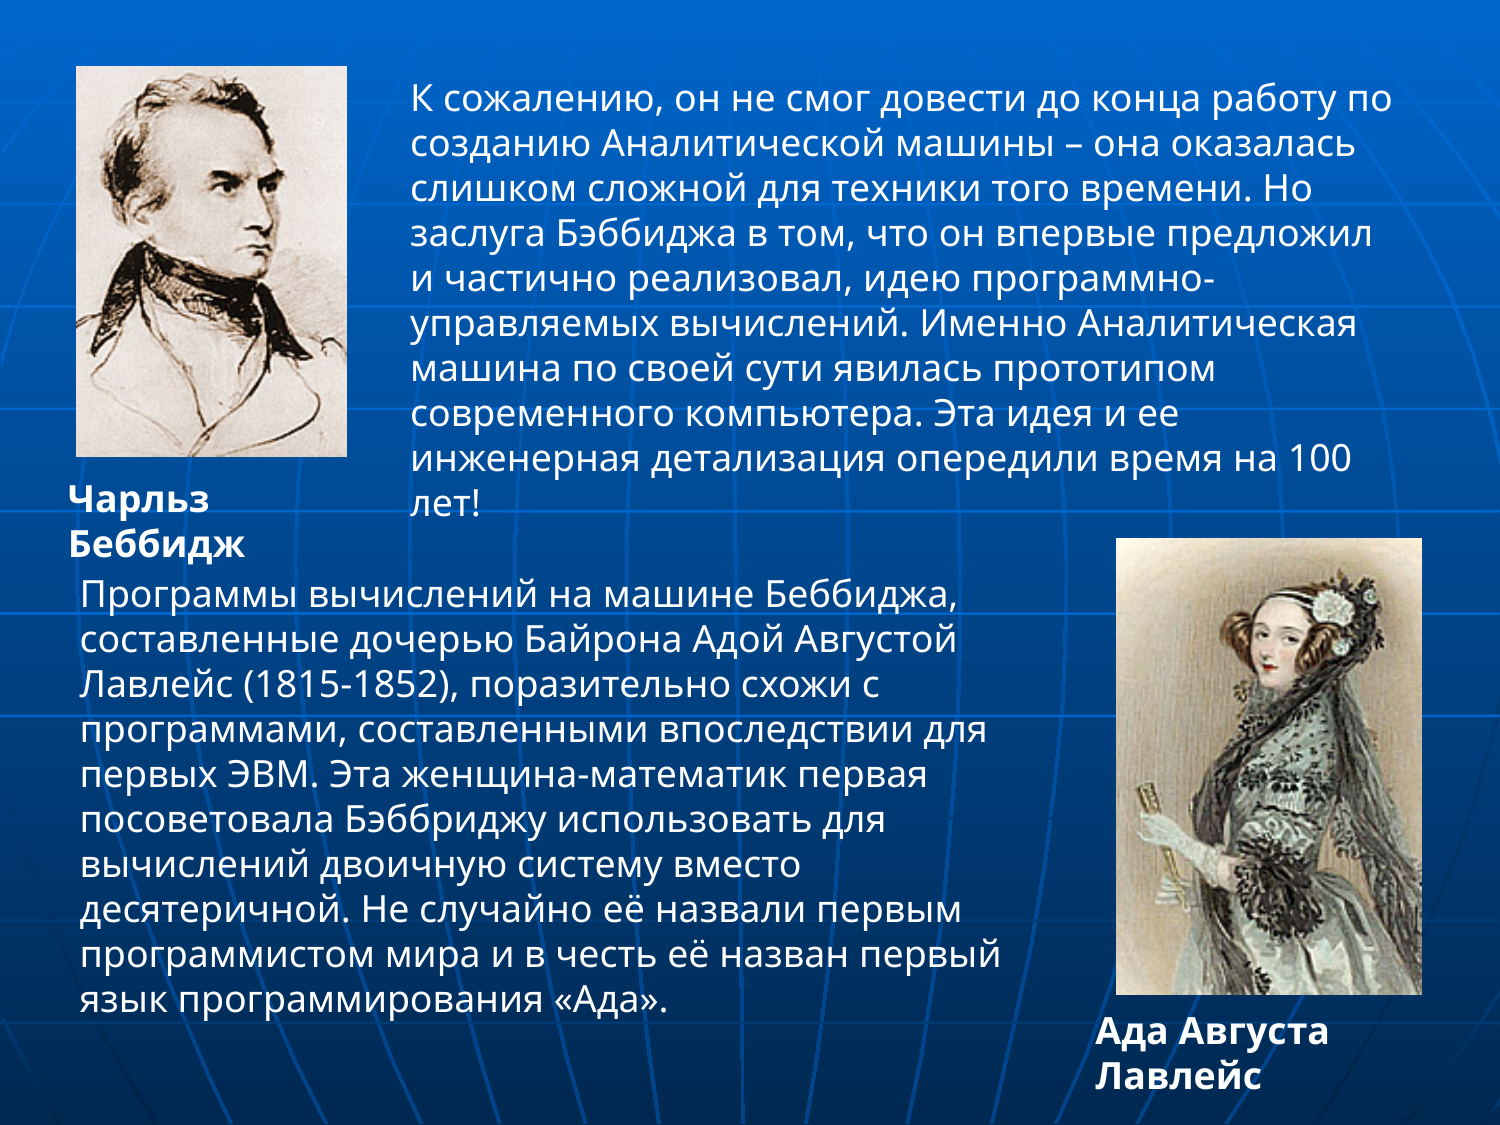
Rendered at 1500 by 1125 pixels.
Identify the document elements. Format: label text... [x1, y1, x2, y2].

text_box Чарльз Беббидж [53, 467, 384, 573]
text_box Программы вычислений на машине Беббиджа, составленные дочерью Байрона Адой Августой Лавлейс (1815-1852), поразительно схожи с программами, составленными впоследствии для первых ЭВМ. Эта женщина-математик первая посоветовала Бэббриджу использовать для вычислений двоичную систему вместо десятеричной. Не случайно её назвали первым программистом мира и в честь её назван первый язык программирования «Ада». [64, 562, 1081, 1028]
text_box Ада Августа Лавлейс [1080, 999, 1471, 1105]
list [76, 66, 347, 457]
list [1115, 538, 1422, 996]
text_box К сожалению, он не смог довести до конца работу по созданию Аналитической машины – она оказалась слишком сложной для техники того времени. Но заслуга Бэббиджа в том, что он впервые предложил и частично реализовал, идею программно-управляемых вычислений. Именно Аналитическая машина по своей сути явилась прототипом современного компьютера. Эта идея и ее инженерная детализация опередили время на 100 лет! [395, 66, 1412, 532]
